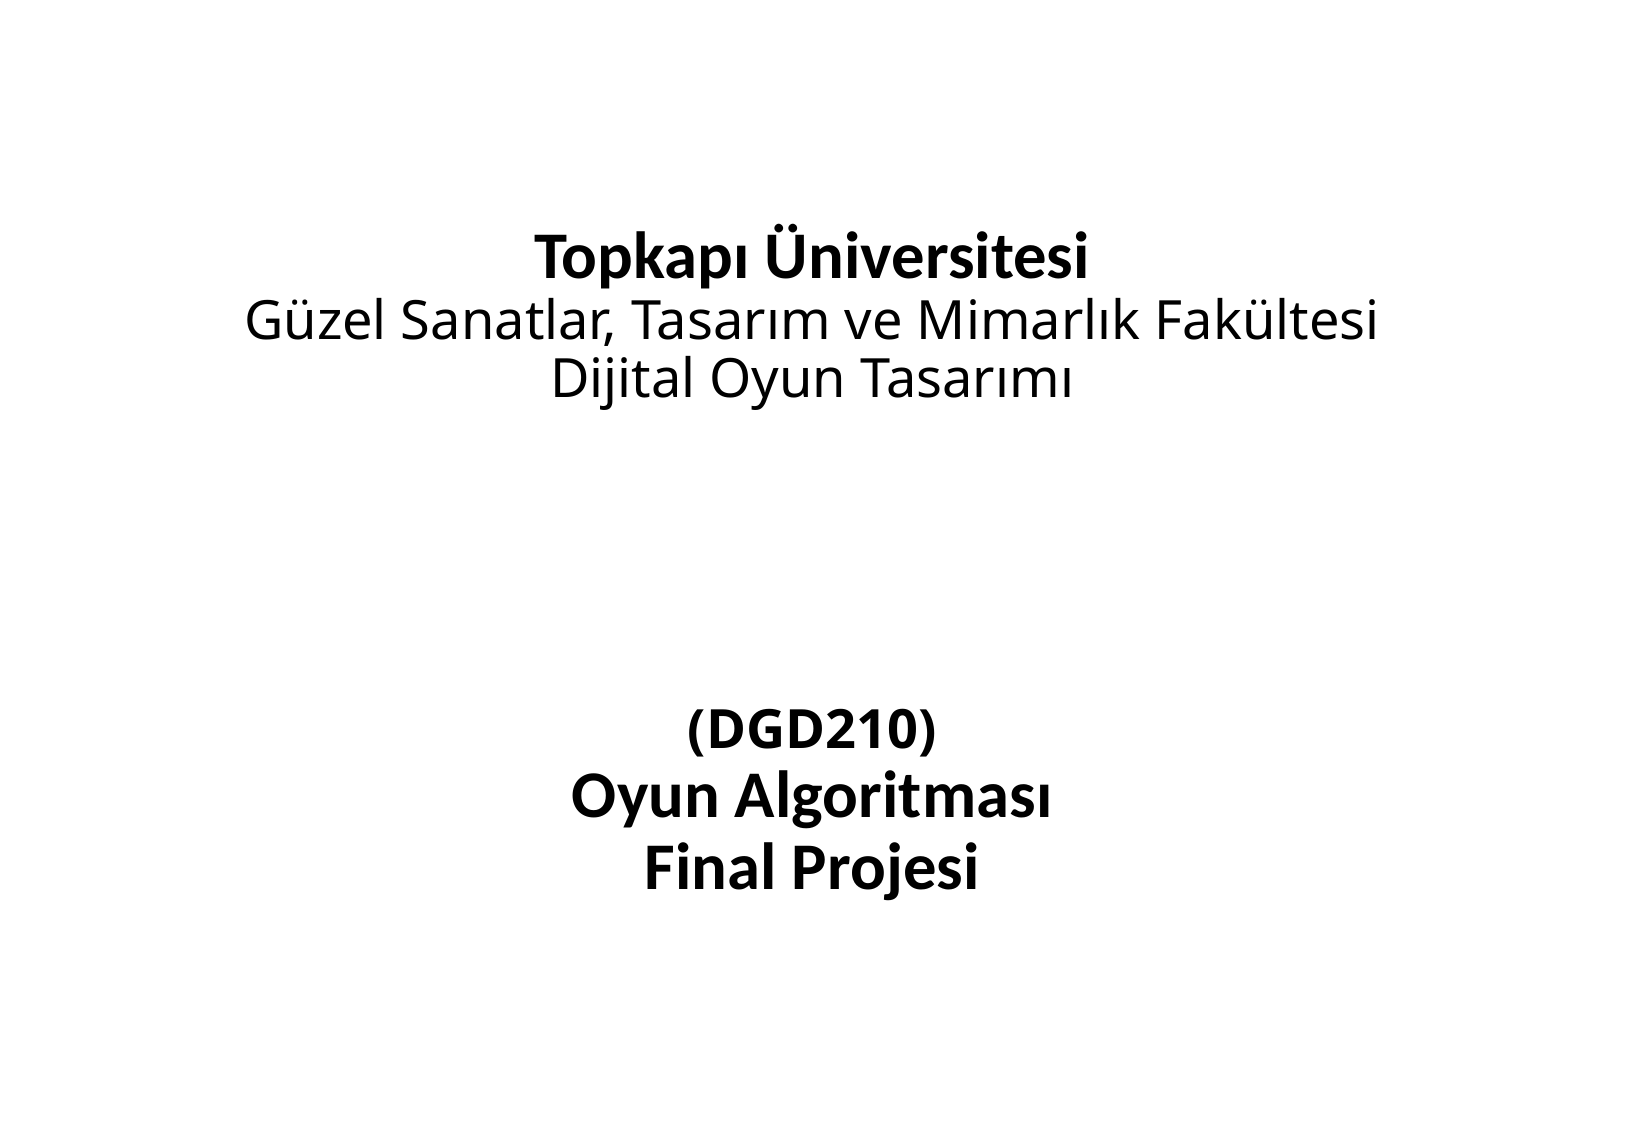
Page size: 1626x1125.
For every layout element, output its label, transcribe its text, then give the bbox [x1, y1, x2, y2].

title Topkapı Üniversitesi Güzel Sanatlar, Tasarım ve Mimarlık Fakültesi Dijital Oyun Tasarımı (DGD210) Oyun Algoritması Final Projesi [111, 107, 1514, 1018]
